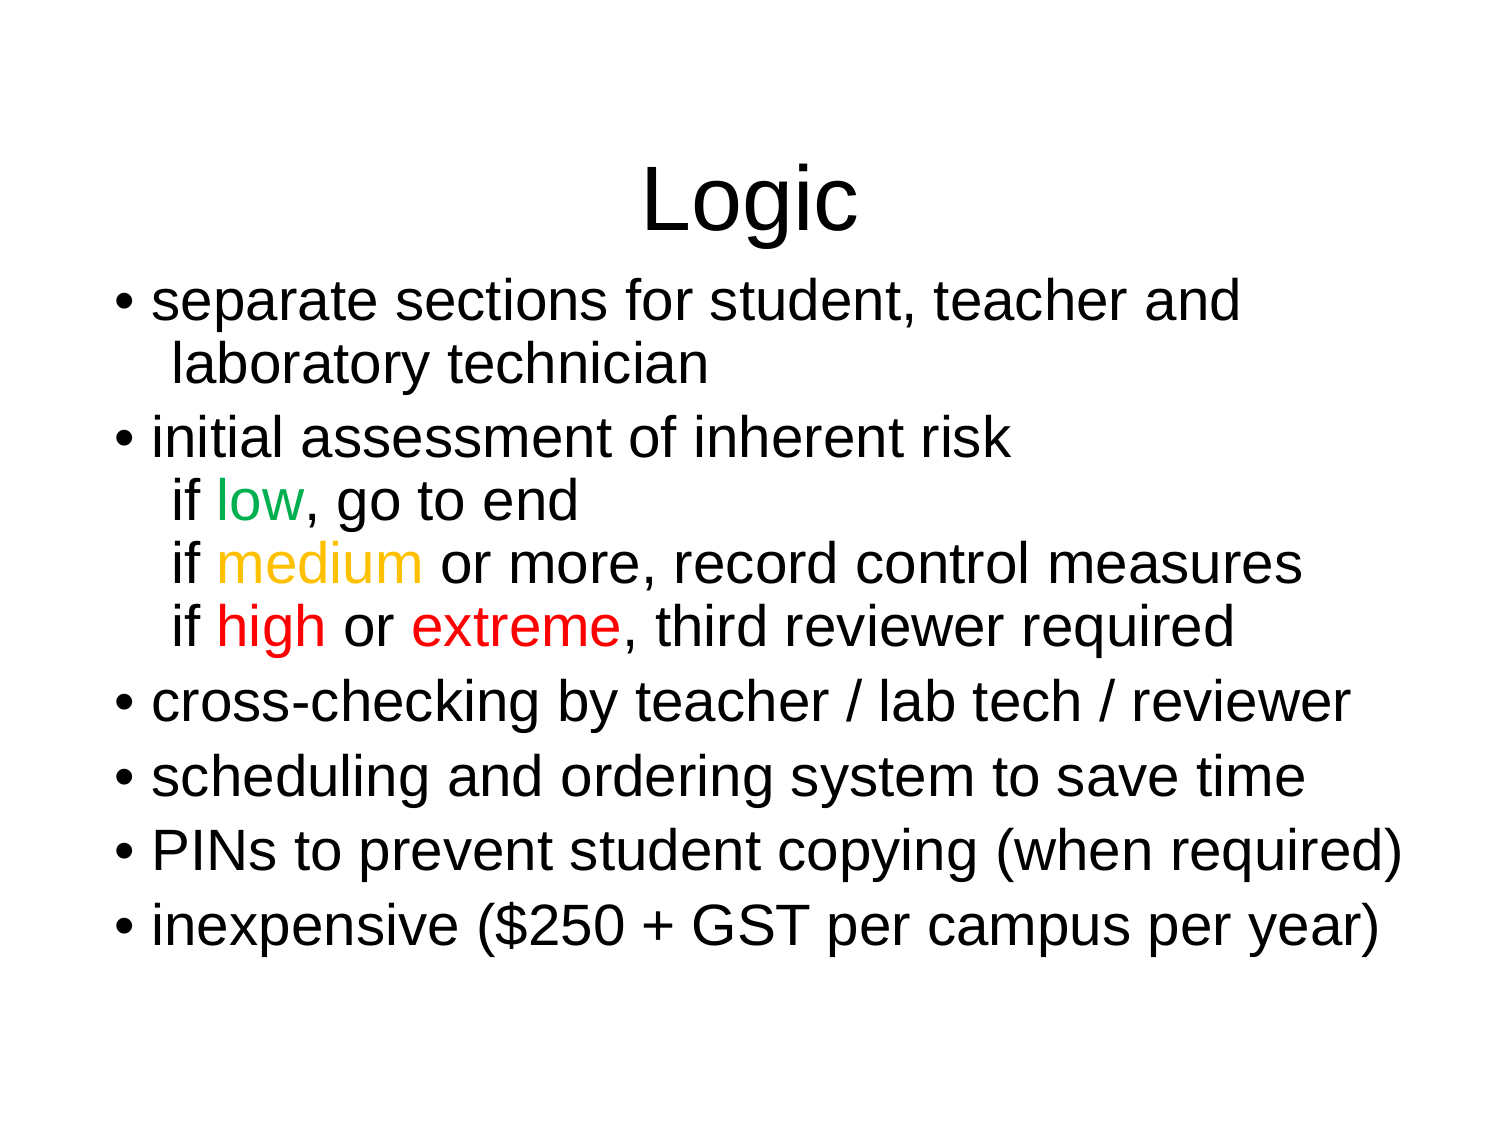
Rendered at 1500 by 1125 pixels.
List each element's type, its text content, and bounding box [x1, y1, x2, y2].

title Logic [112, 99, 1388, 262]
list • separate sections for student, teacher and laboratory technician • initial assessment of inherent risk if low, go to end if medium or more, record control measures if high or extreme, third reviewer required • cross-checking by teacher / lab tech / reviewer • scheduling and ordering system to save time • PINs to prevent student copying (when required) • inexpensive ($250 + GST per campus per year) [99, 262, 1463, 1094]
